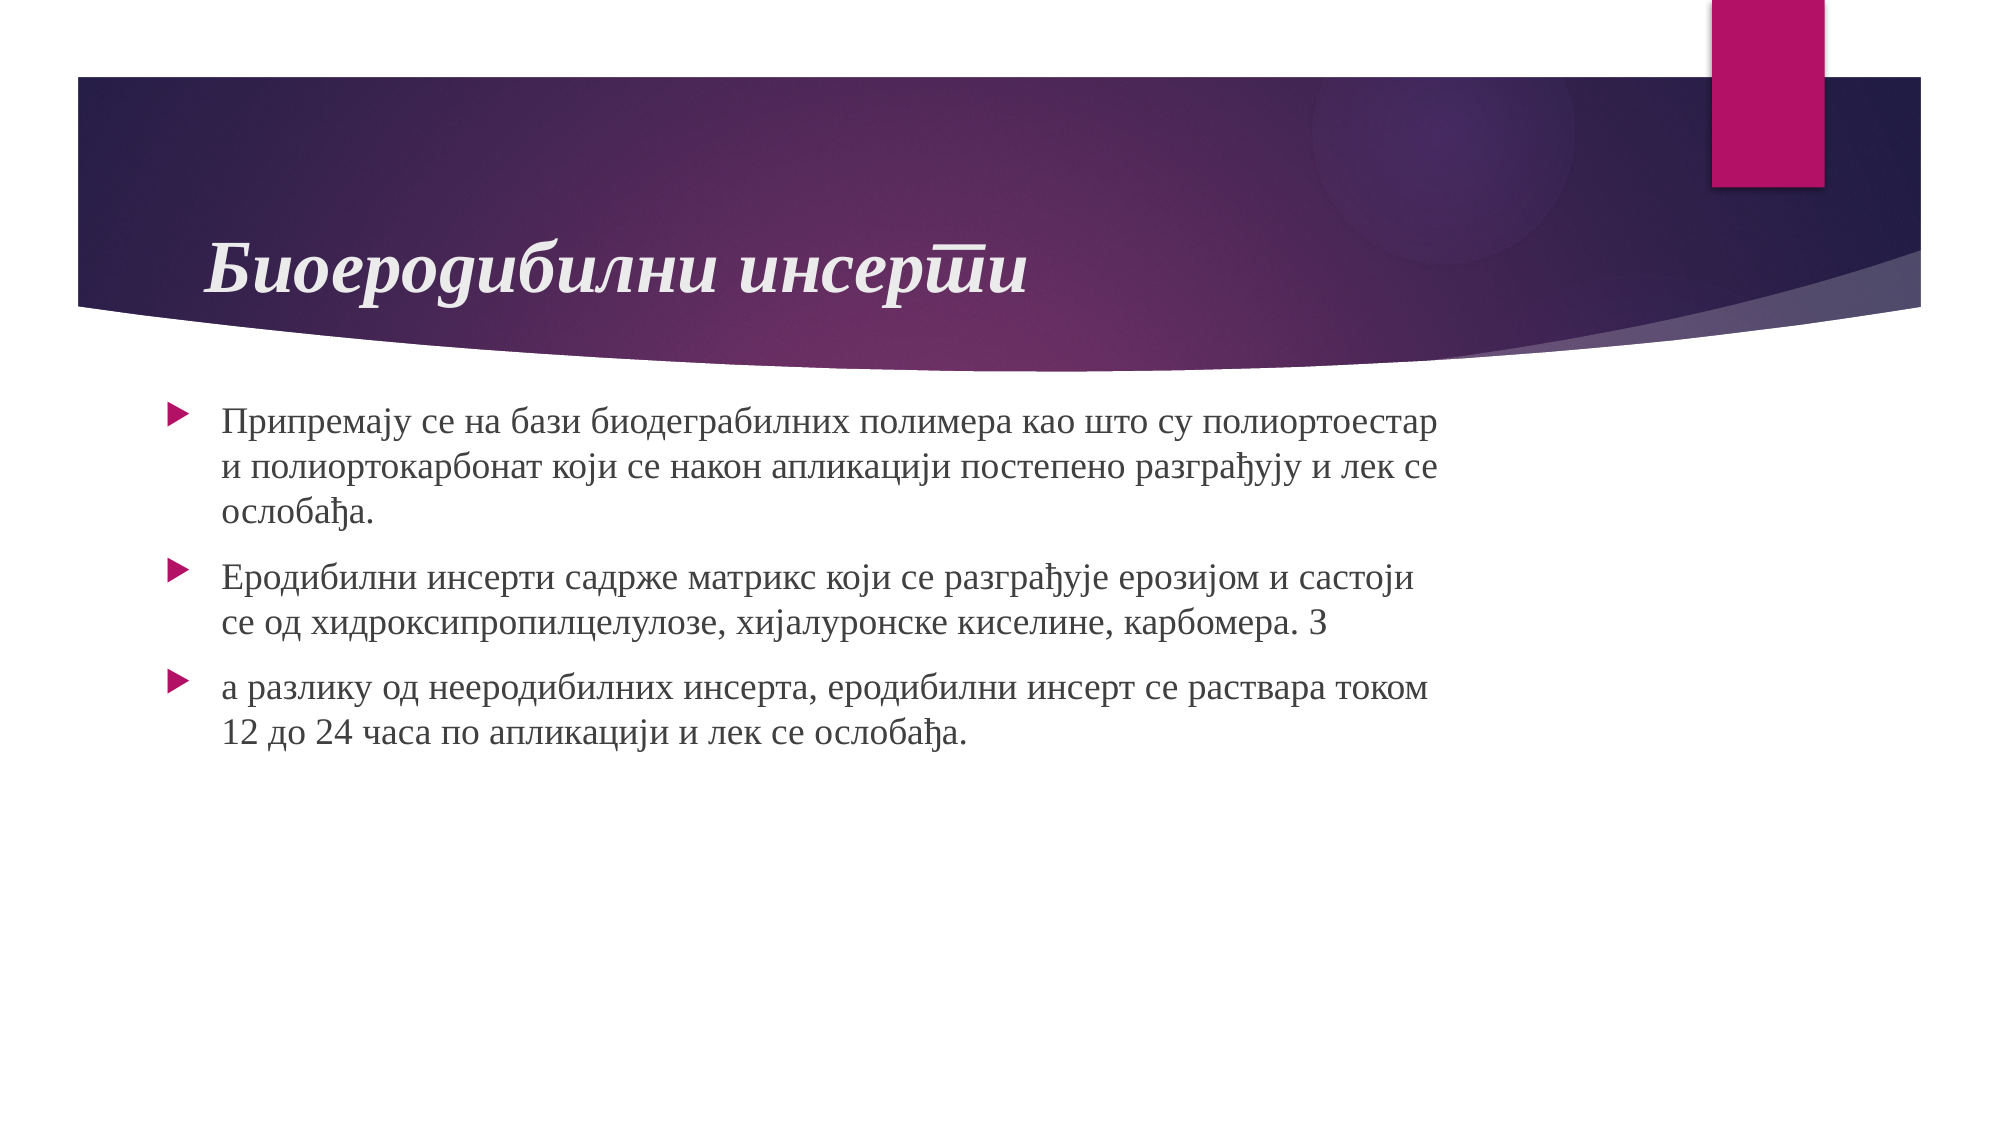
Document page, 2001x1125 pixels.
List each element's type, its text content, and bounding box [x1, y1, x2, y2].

list Припремају се на бази биодеграбилних полимера као што су полиортоестар и полиортокарбонат који се након апликацији постепено разграђују и лек се ослобађа. Еродибилни инсерти садрже матрикс који се разграђује ерозијом и састоји се од хидроксипропилцелулозе, хијалуронске киселине, карбомера. З а разлику од нееродибилних инсерта, еродибилни инсерт се раствара током 12 до 24 часа по апликацији и лек се ослобађа. [149, 388, 1463, 950]
title Биоеродибилни инсерти [189, 159, 1627, 276]
